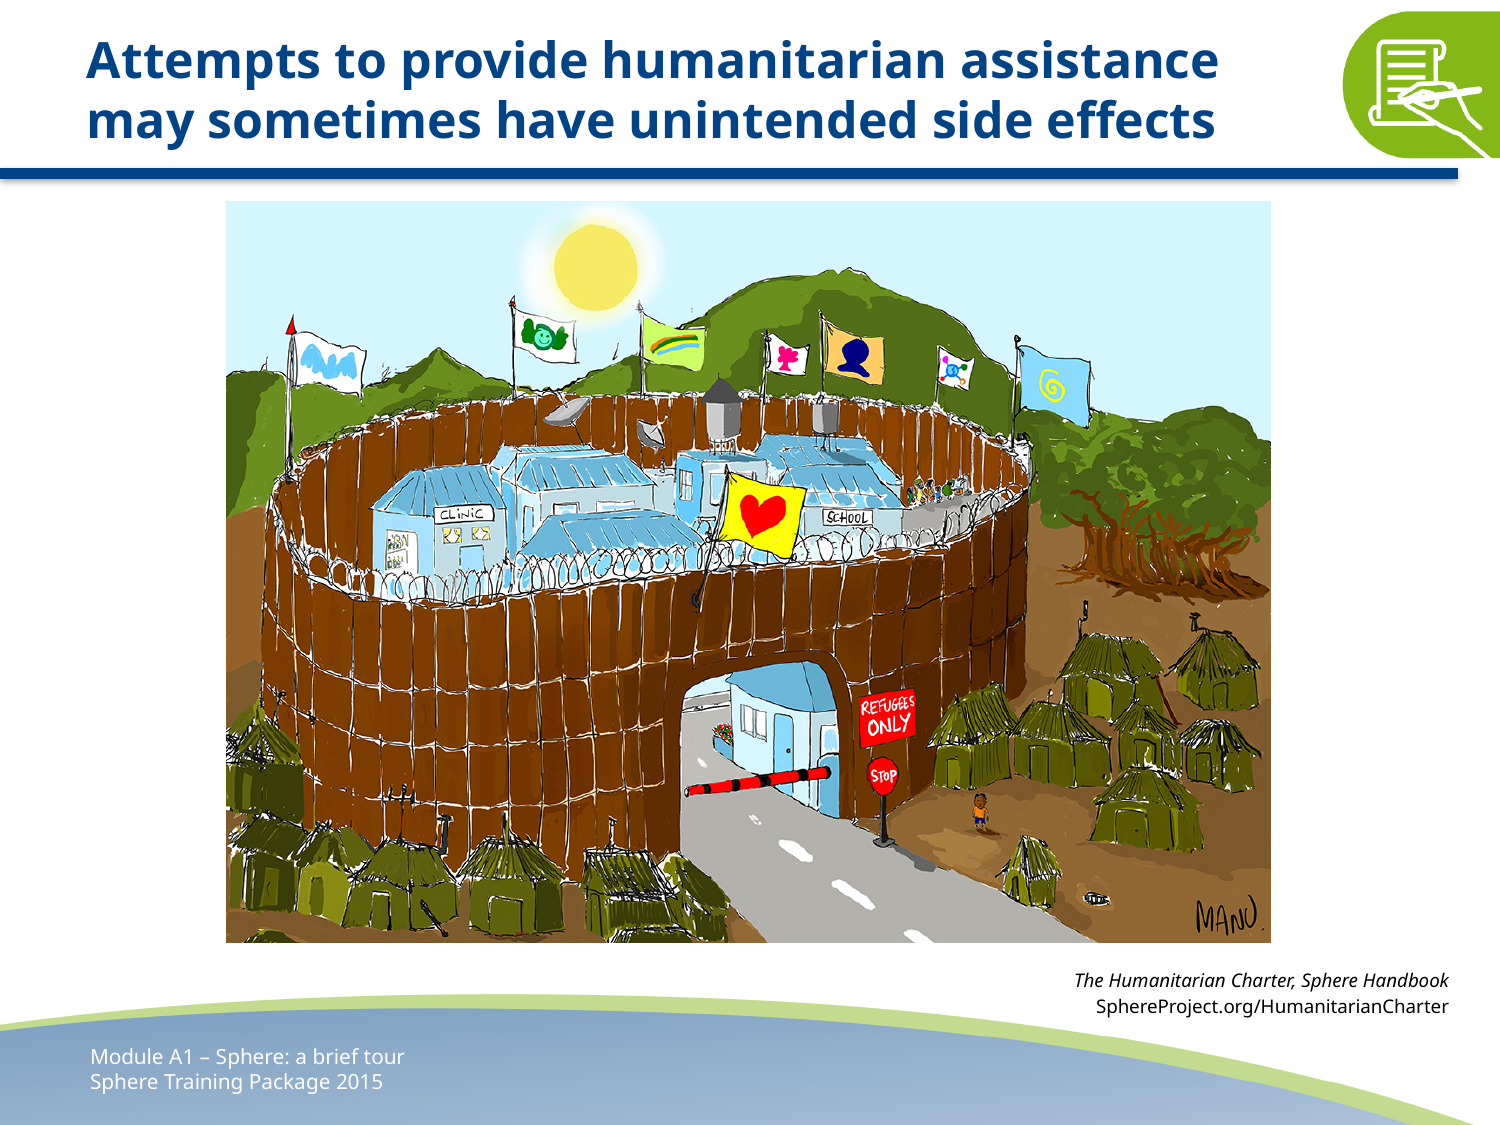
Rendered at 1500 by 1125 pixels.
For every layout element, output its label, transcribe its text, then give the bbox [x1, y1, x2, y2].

footer Module A1 – Sphere: a brief tour Sphere Training Package 2015 [75, 1038, 1109, 1099]
picture [0, 992, 1500, 1125]
title Attempts to provide humanitarian assistance may sometimes have unintended side effects [75, 0, 1333, 178]
list The Humanitarian Charter, Sphere Handbook SphereProject.org/HumanitarianCharter [1025, 960, 1464, 1027]
picture [225, 201, 1271, 943]
picture [1331, 10, 1500, 159]
